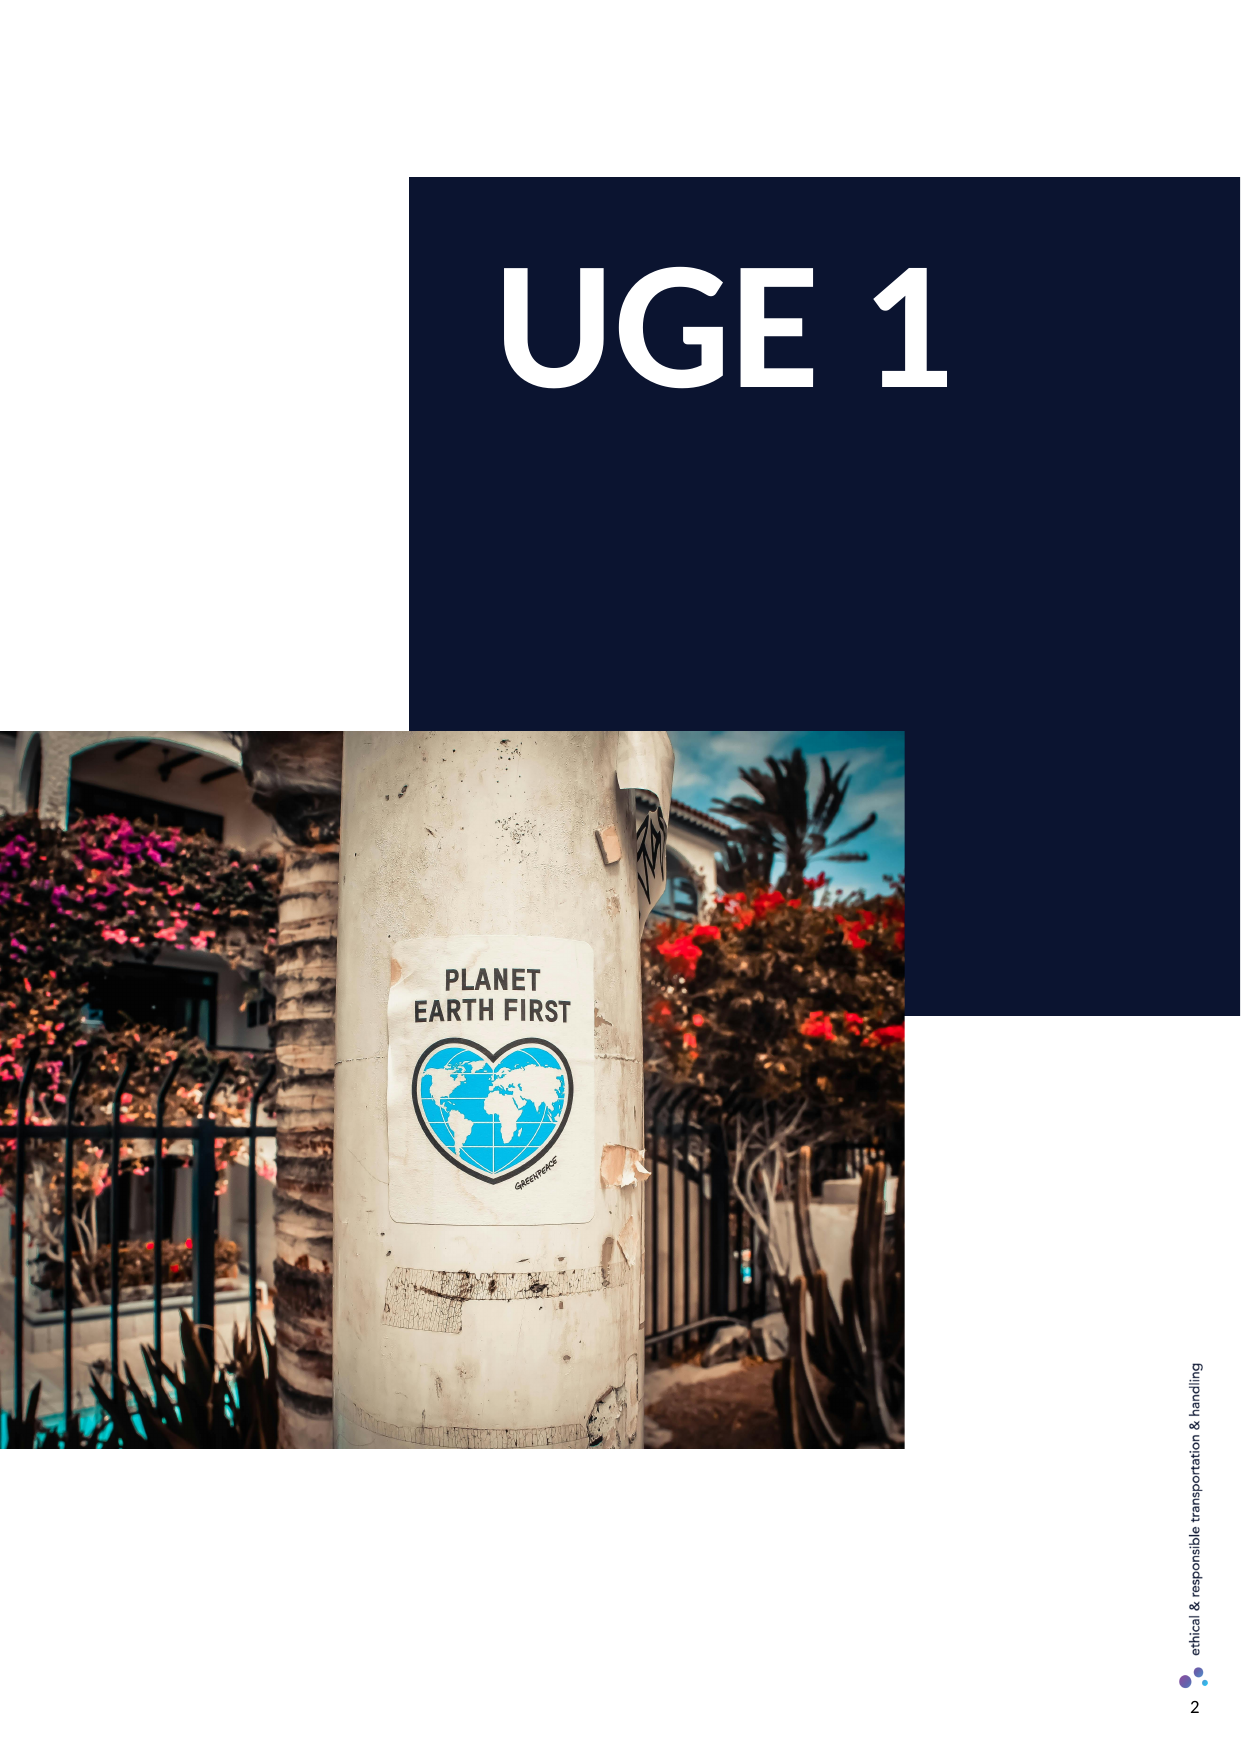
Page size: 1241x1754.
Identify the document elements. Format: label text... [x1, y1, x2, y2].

slide_number 2 [1153, 1676, 1215, 1736]
picture [1179, 1357, 1217, 1680]
picture [0, 731, 905, 1449]
list UGE 1 [479, 221, 1241, 732]
